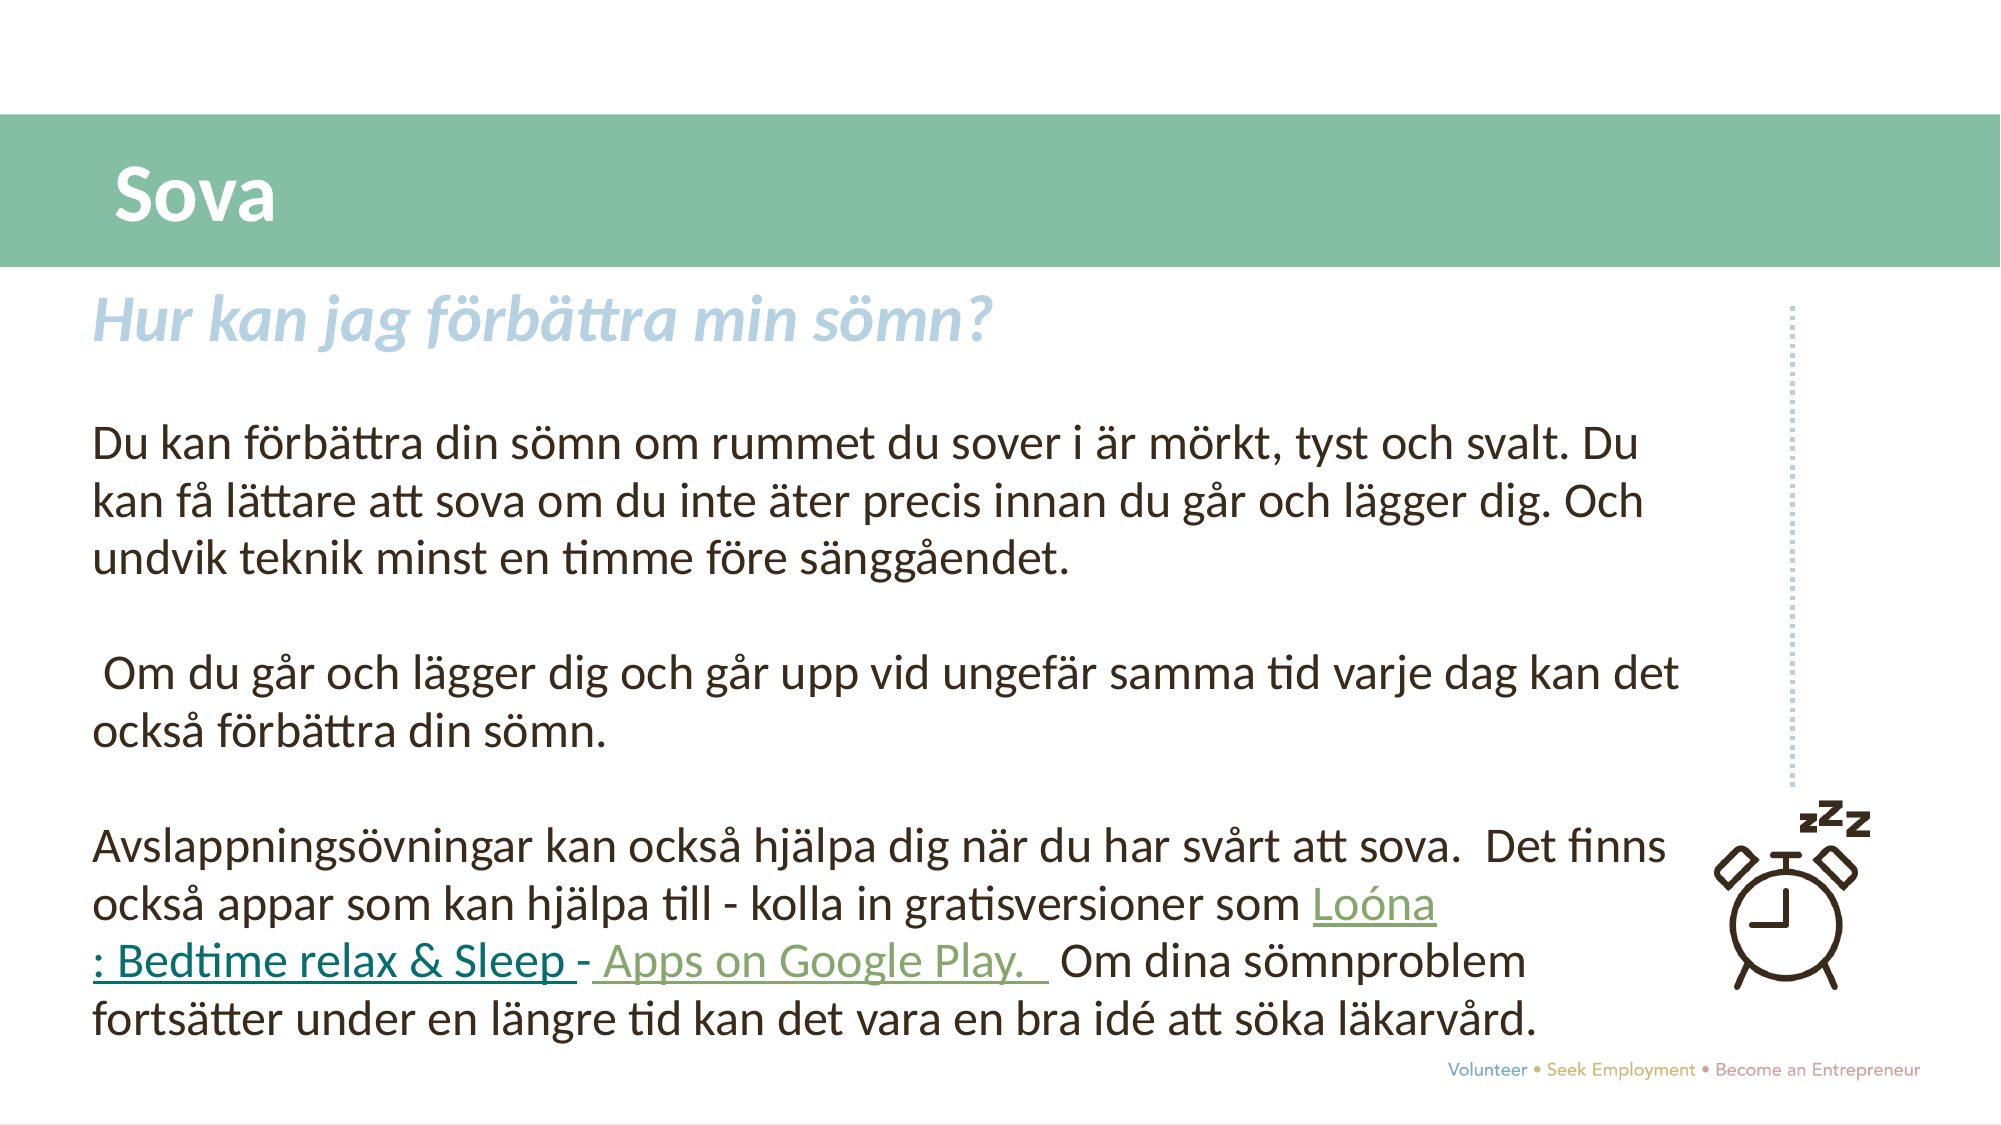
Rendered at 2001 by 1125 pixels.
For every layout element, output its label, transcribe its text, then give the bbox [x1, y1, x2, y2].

text_box [0, 113, 2000, 268]
picture [1418, 1046, 1971, 1103]
picture [1688, 793, 1892, 997]
text_box Hur kan jag förbättra min sömn? Du kan förbättra din sömn om rummet du sover i är mörkt, tyst och svalt. Du kan få lättare att sova om du inte äter precis innan du går och lägger dig. Och undvik teknik minst en timme före sänggåendet. Om du går och lägger dig och går upp vid ungefär samma tid varje dag kan det också förbättra din sömn. Avslappningsövningar kan också hjälpa dig när du har svårt att sova. Det finns också appar som kan hjälpa till - kolla in gratisversioner som Loóna: Bedtime relax & Sleep - Apps on Google Play. Om dina sömnproblem fortsätter under en längre tid kan det vara en bra idé att söka läkarvård. . [77, 289, 1697, 914]
text_box Sova [99, 147, 1312, 289]
